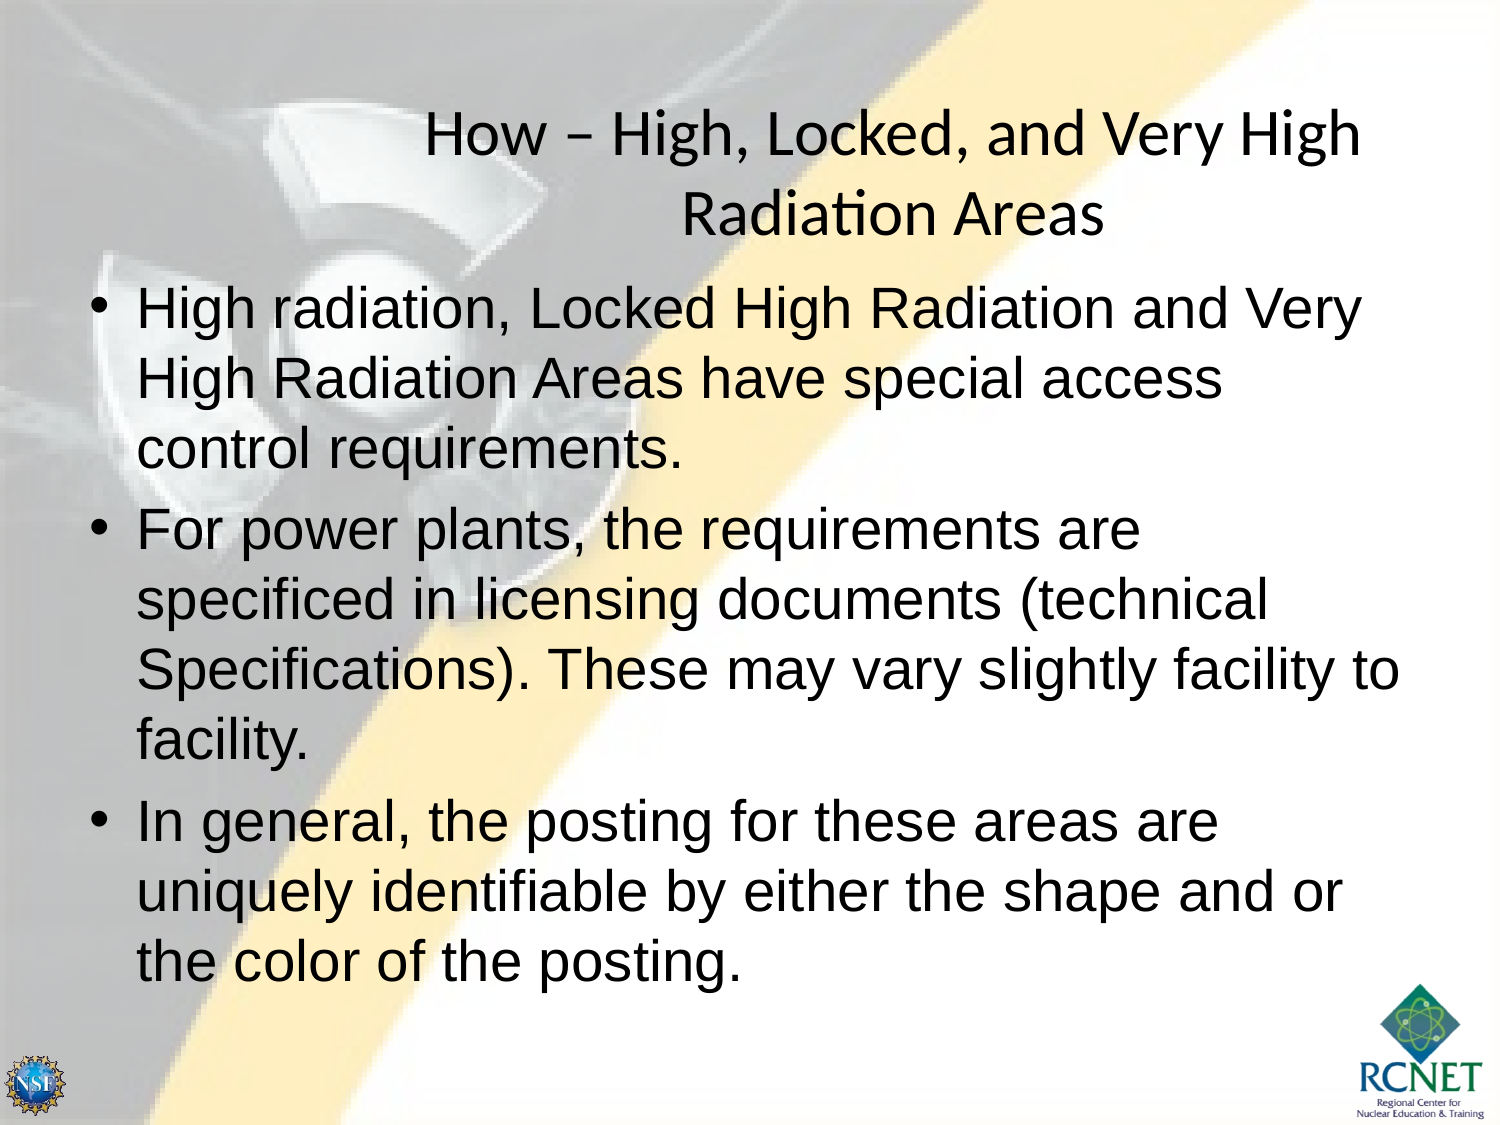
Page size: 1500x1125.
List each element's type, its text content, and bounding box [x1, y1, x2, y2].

title How – High, Locked, and Very High Radiation Areas [287, 75, 1500, 263]
picture [0, 1056, 75, 1116]
text_box High radiation, Locked High Radiation and Very High Radiation Areas have special access control requirements. For power plants, the requirements are specificed in licensing documents (technical Specifications). These may vary slightly facility to facility. In general, the posting for these areas are uniquely identifiable by either the shape and or the color of the posting. [74, 262, 1425, 1025]
picture [1332, 977, 1500, 1125]
